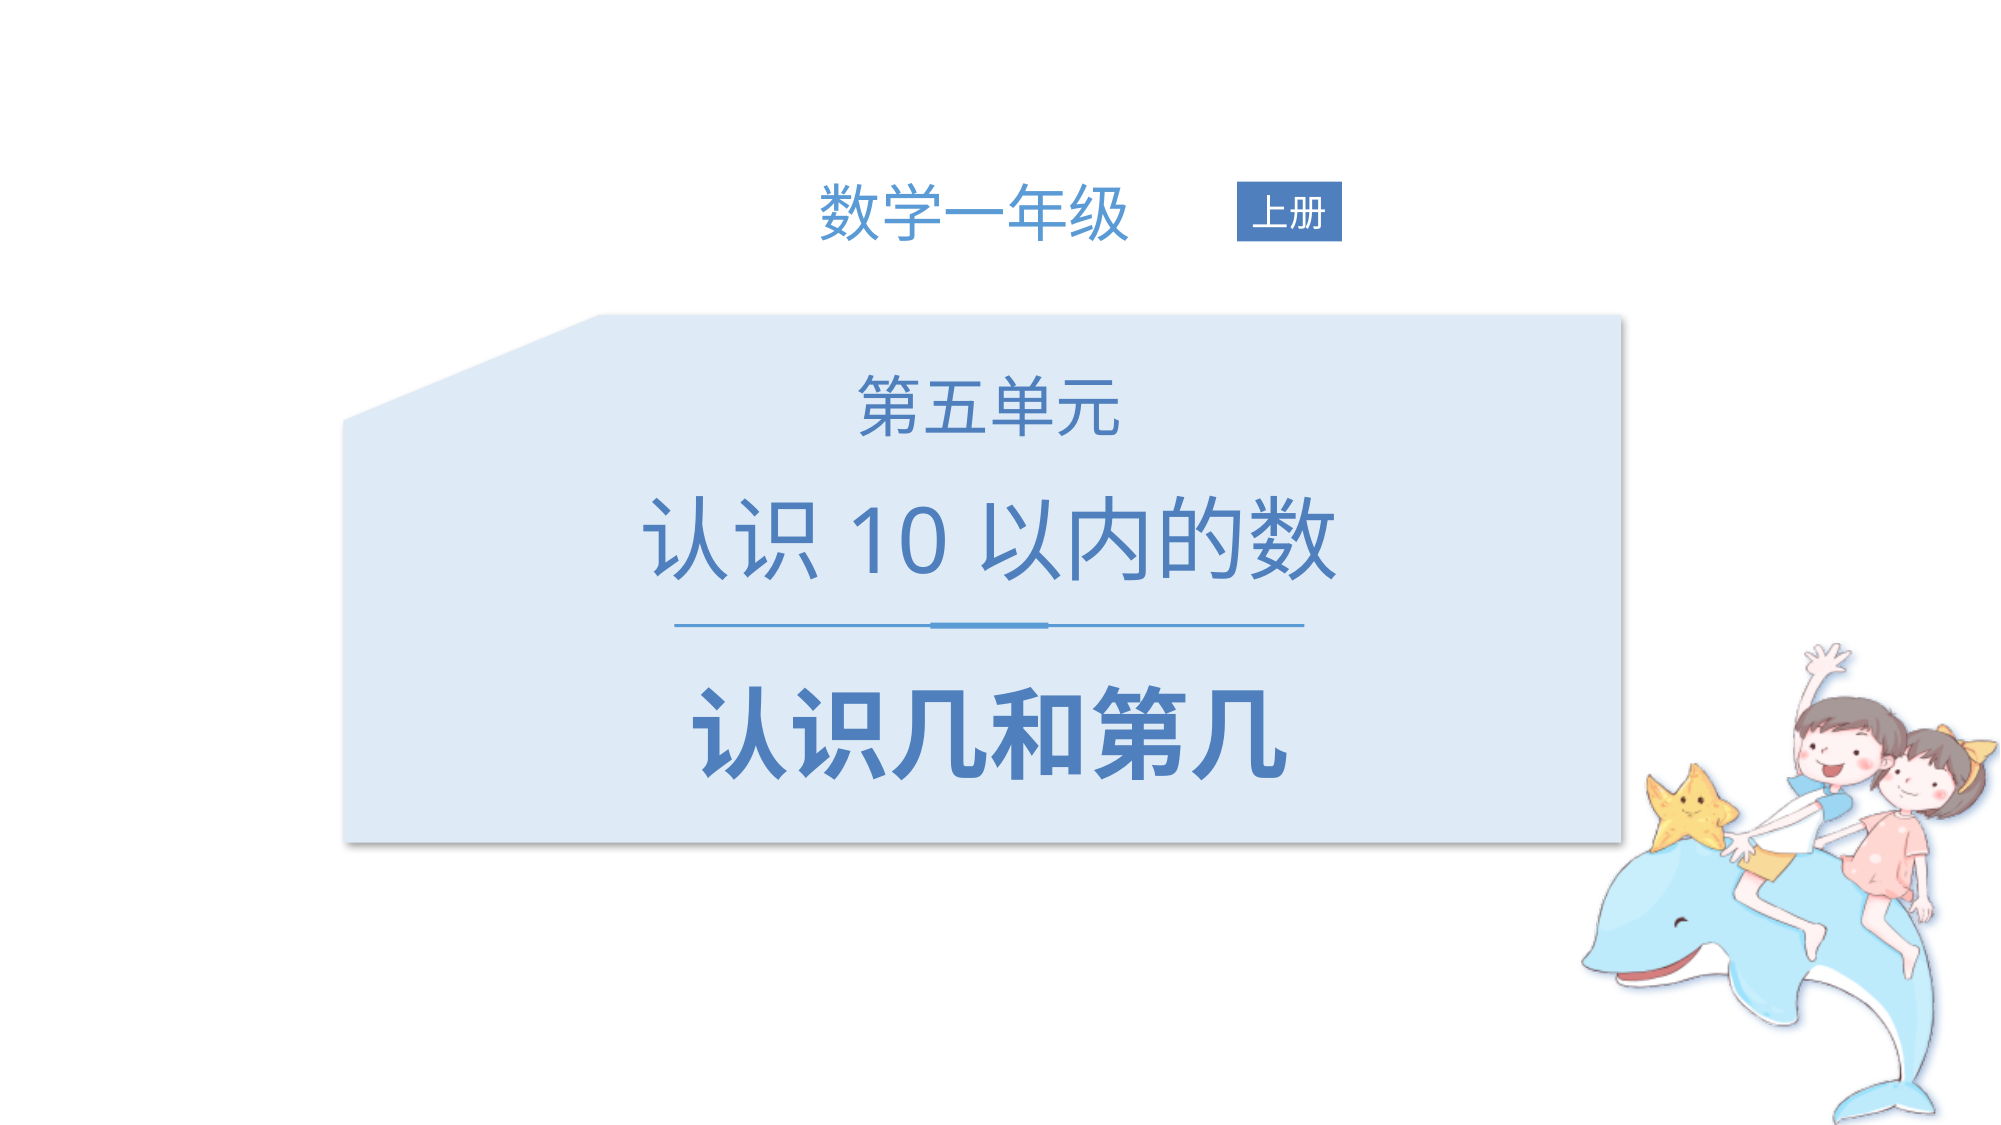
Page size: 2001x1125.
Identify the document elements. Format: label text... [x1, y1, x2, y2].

picture [1581, 643, 2000, 1125]
text_box 认识10以内的数 [573, 474, 1406, 600]
text_box 认识几和第几 [519, 663, 1459, 799]
text_box 上册 [1237, 181, 1342, 242]
text_box 数学一年级 [753, 167, 1211, 257]
text_box [343, 315, 1622, 843]
text_box 第五单元 [840, 357, 1138, 453]
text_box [674, 622, 1305, 629]
